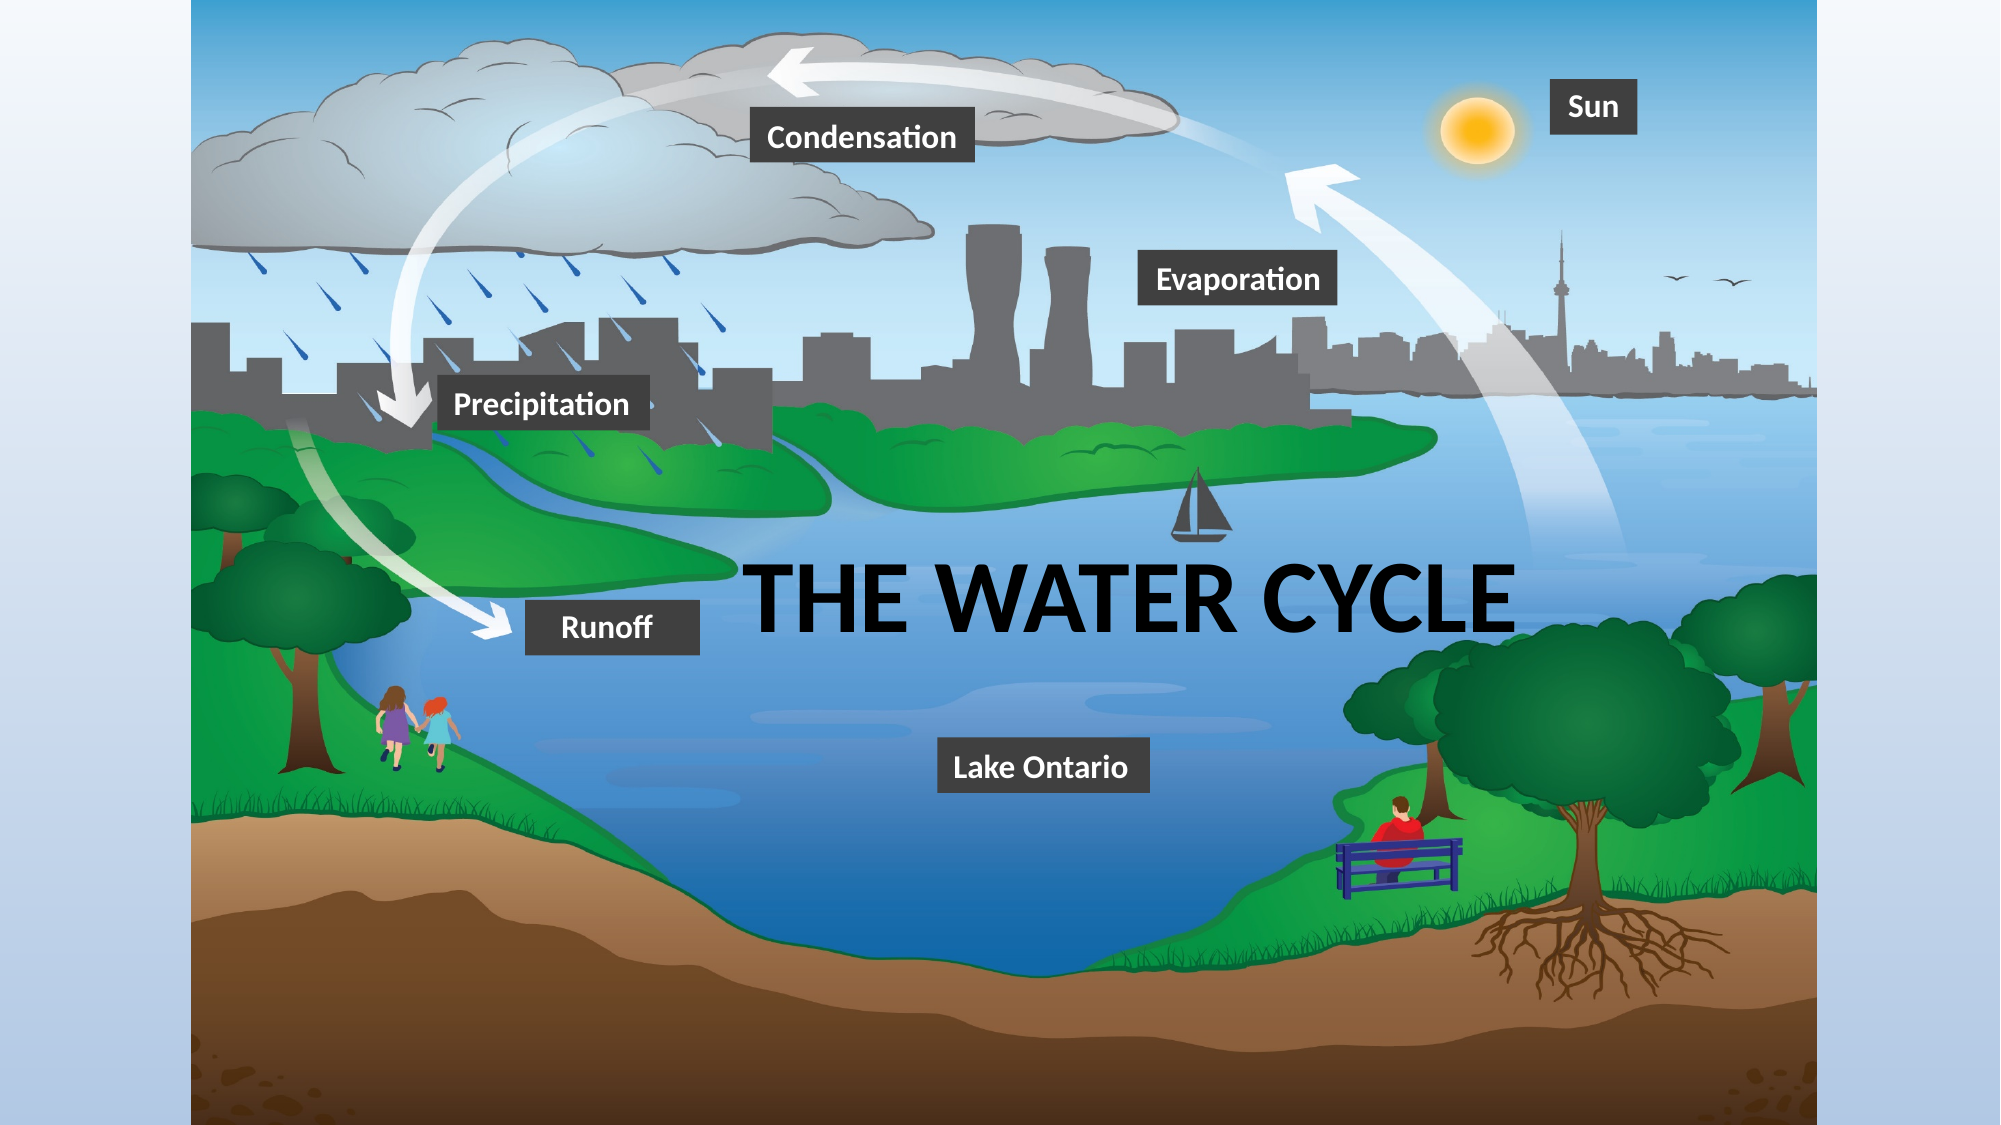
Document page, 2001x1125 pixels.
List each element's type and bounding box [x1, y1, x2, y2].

picture [191, 0, 1818, 1125]
